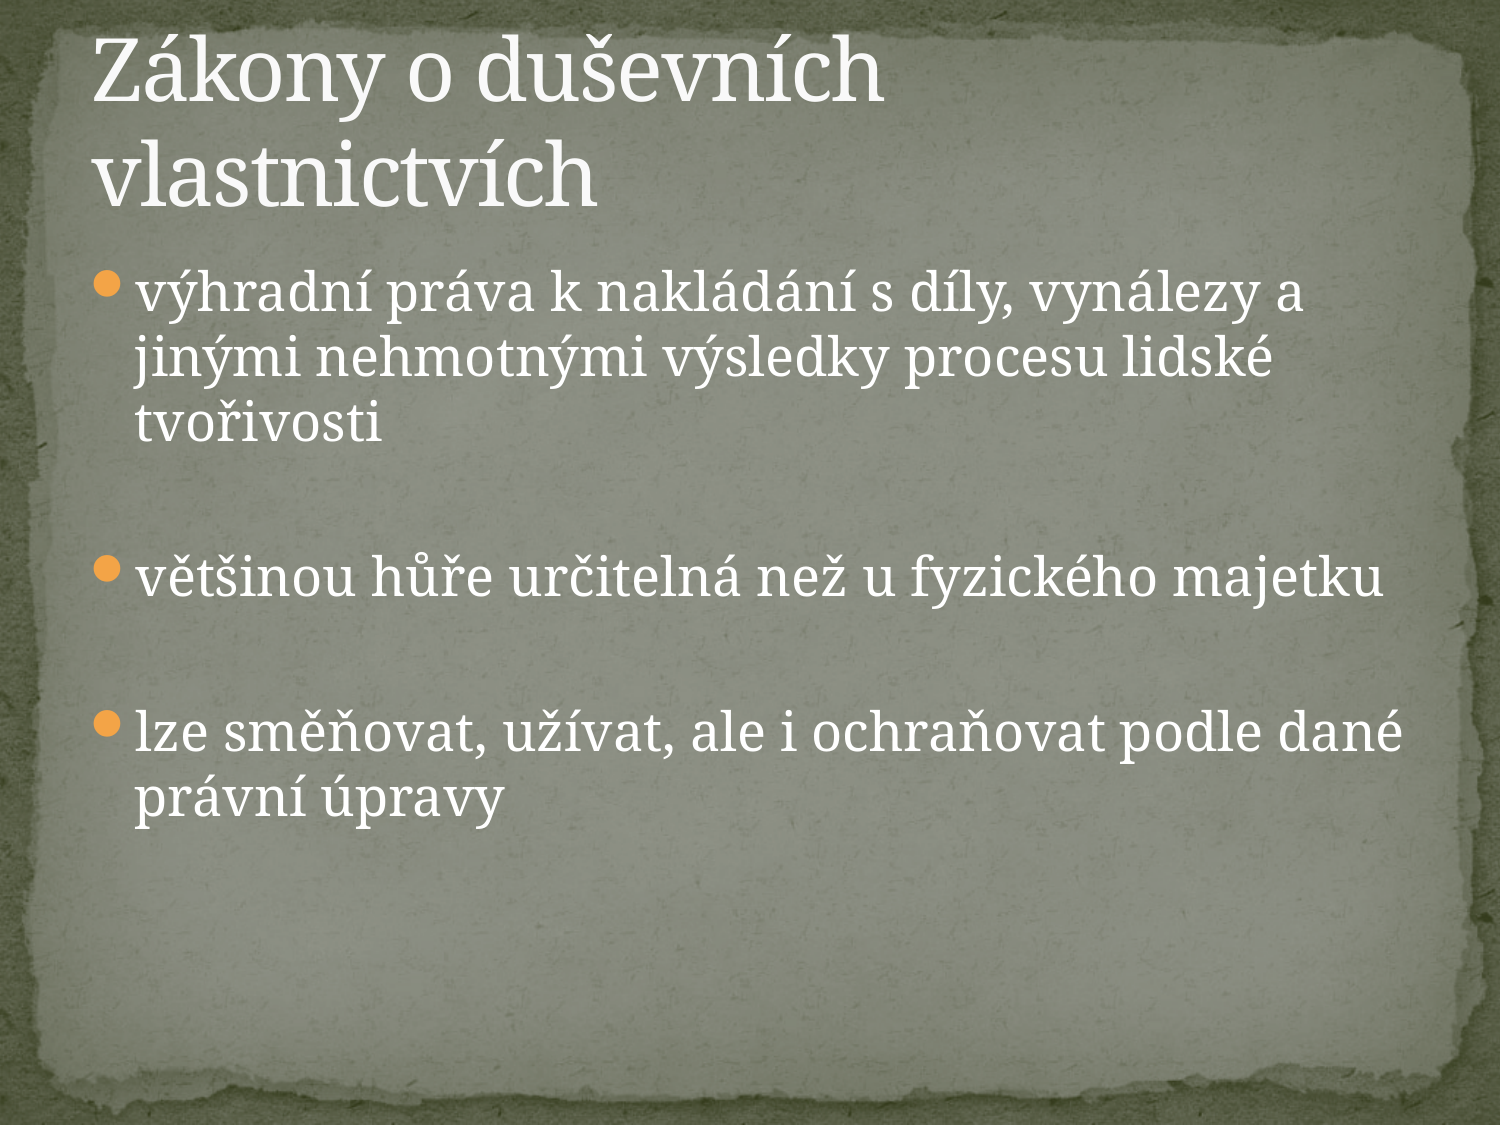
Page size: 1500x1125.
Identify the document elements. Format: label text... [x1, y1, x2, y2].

title Zákony o duševních vlastnictvích [76, 30, 1427, 231]
list výhradní práva k nakládání s díly, vynálezy a jinými nehmotnými výsledky procesu lidské tvořivosti většinou hůře určitelná než u fyzického majetku lze směňovat, užívat, ale i ochraňovat podle dané právní úpravy [75, 249, 1425, 1000]
